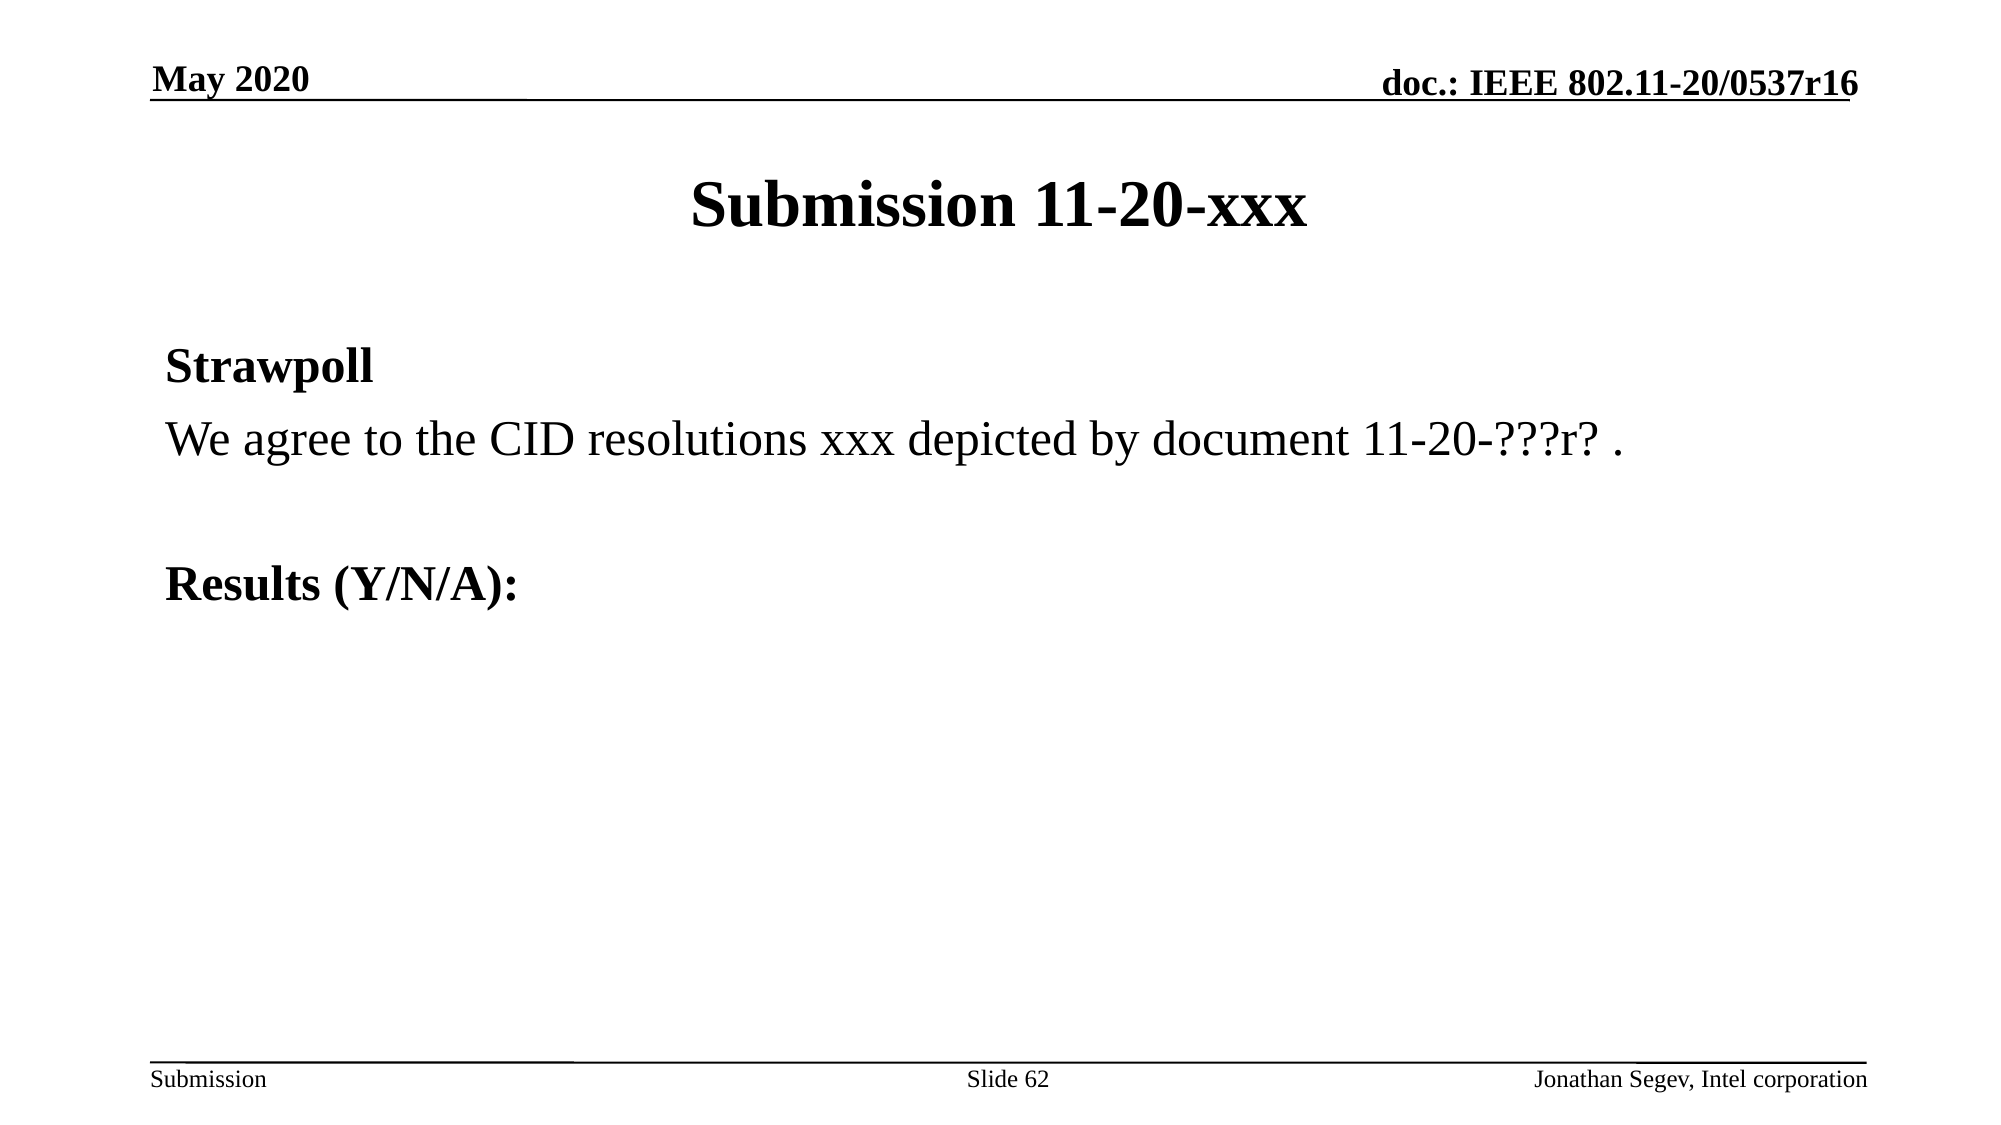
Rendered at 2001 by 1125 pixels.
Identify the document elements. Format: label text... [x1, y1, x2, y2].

list Strawpoll We agree to the CID resolutions xxx depicted by document 11-20-???r? . Results (Y/N/A): [149, 324, 1850, 1000]
slide_number Slide 62 [950, 1061, 1067, 1123]
title Submission 11-20-xxx [149, 112, 1850, 288]
footer Jonathan Segev, Intel corporation [1171, 1061, 1869, 1093]
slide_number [152, 54, 563, 100]
